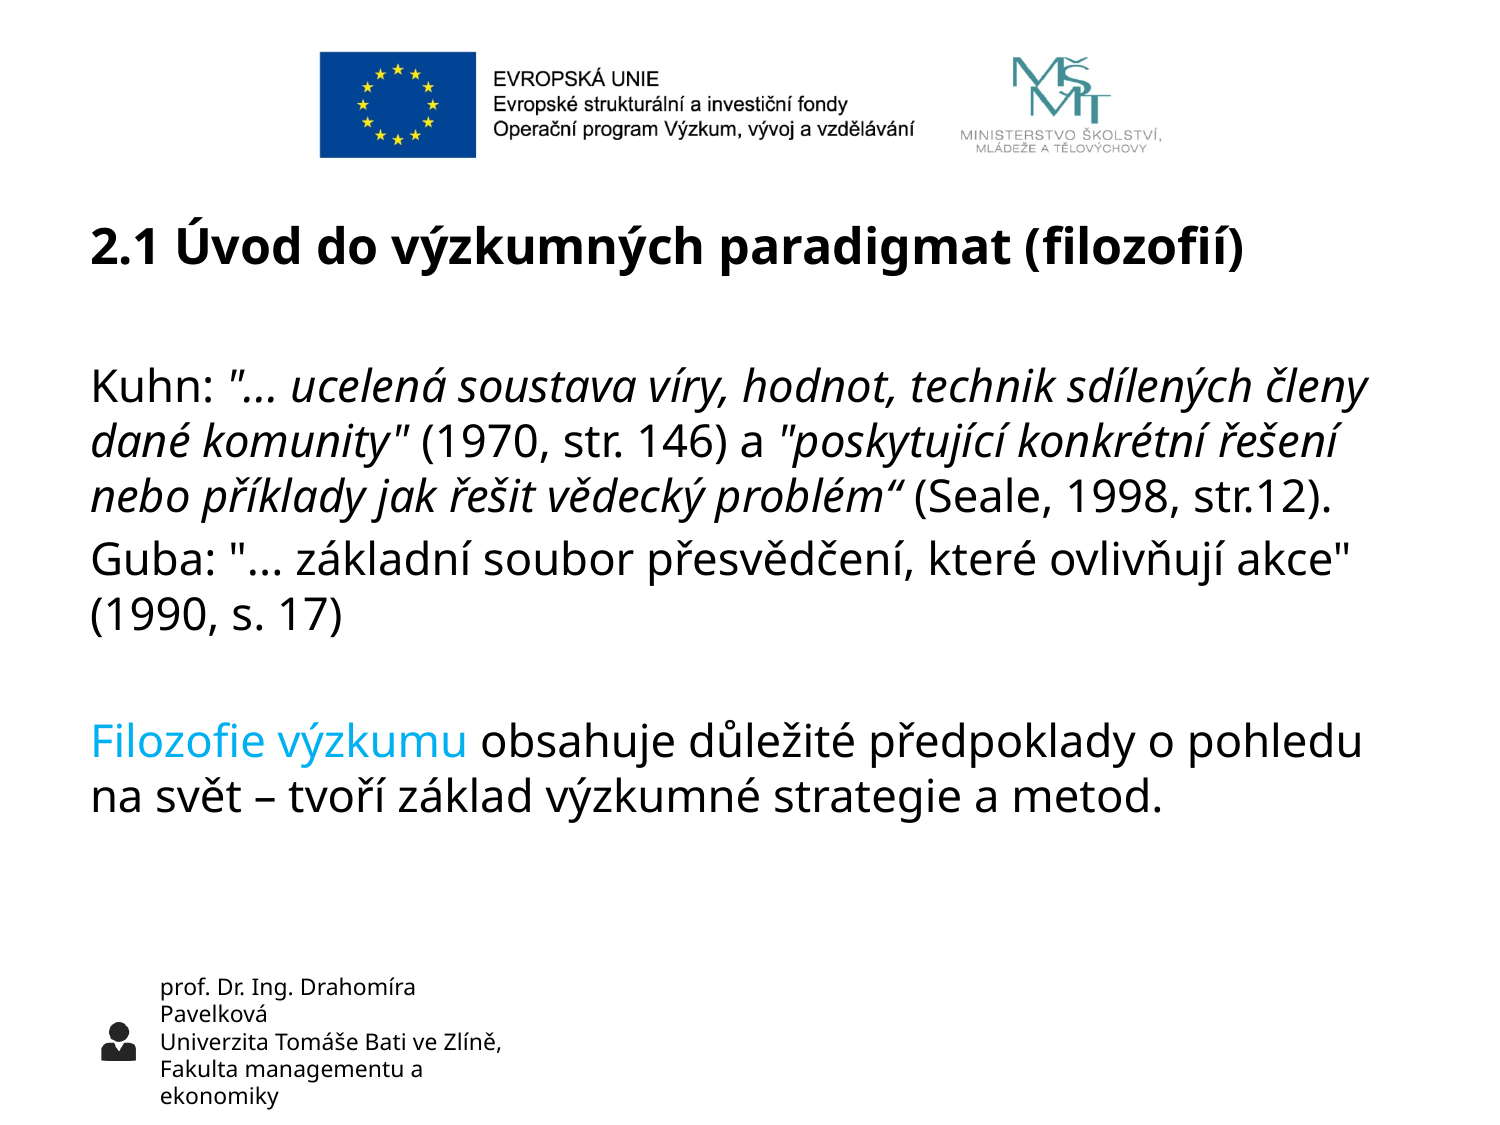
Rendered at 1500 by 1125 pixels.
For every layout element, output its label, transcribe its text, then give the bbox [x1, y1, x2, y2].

picture [101, 1021, 136, 1062]
footer prof. Dr. Ing. Drahomíra Pavelková Univerzita Tomáše Bati ve Zlíně, Fakulta managementu a ekonomiky [145, 999, 526, 1083]
title 2.1 Úvod do výzkumných paradigmat (filozofií) [75, 185, 1425, 305]
picture [267, 0, 1213, 210]
list Kuhn: "... ucelená soustava víry, hodnot, technik sdílených členy dané komunity" (1970, str. 146) a "poskytující konkrétní řešení nebo příklady jak řešit vědecký problém“ (Seale, 1998, str.12). Guba: "... základní soubor přesvědčení, které ovlivňují akce" (1990, s. 17) Filozofie výzkumu obsahuje důležité předpoklady o pohledu na svět – tvoří základ výzkumné strategie a metod. [75, 349, 1425, 906]
